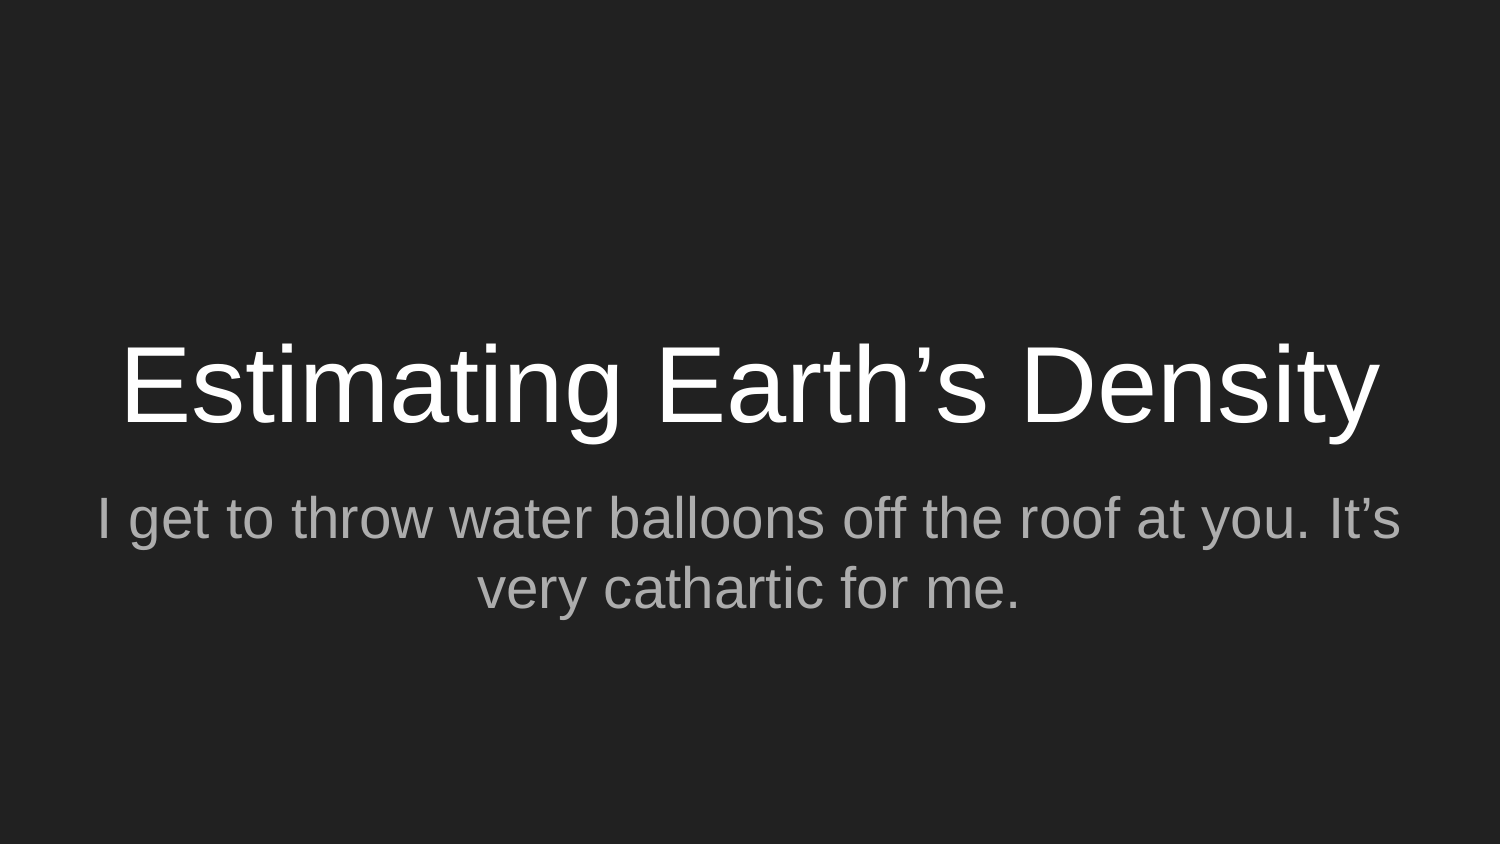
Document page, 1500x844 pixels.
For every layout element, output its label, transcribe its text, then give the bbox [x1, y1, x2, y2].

title Estimating Earth’s Density [51, 122, 1449, 459]
subtitle I get to throw water balloons off the roof at you. It’s very cathartic for me. [51, 464, 1449, 595]
